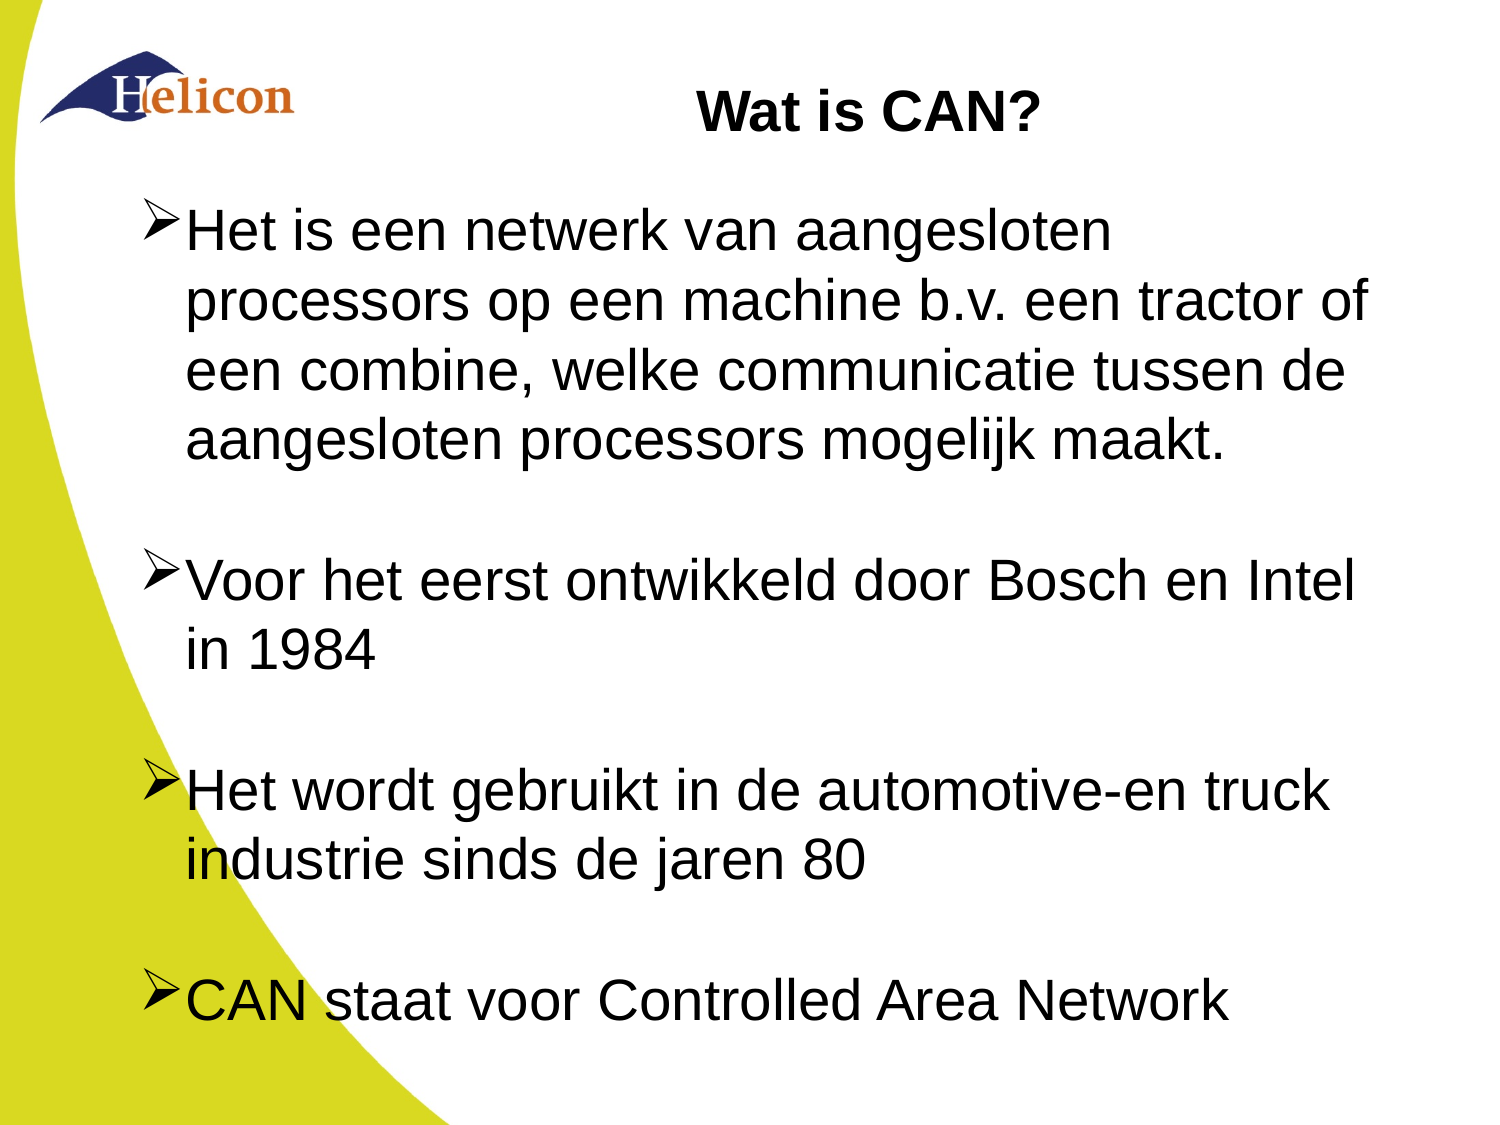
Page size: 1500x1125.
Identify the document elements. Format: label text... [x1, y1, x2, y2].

picture [0, 0, 1500, 1125]
title Wat is CAN? [324, 54, 1415, 161]
text_box Het is een netwerk van aangesloten processors op een machine b.v. een tractor of een combine, welke communicatie tussen de aangesloten processors mogelijk maakt. Voor het eerst ontwikkeld door Bosch en Intel in 1984 Het wordt gebruikt in de automotive-en truck industrie sinds de jaren 80 CAN staat voor Controlled Area Network [123, 184, 1388, 1125]
